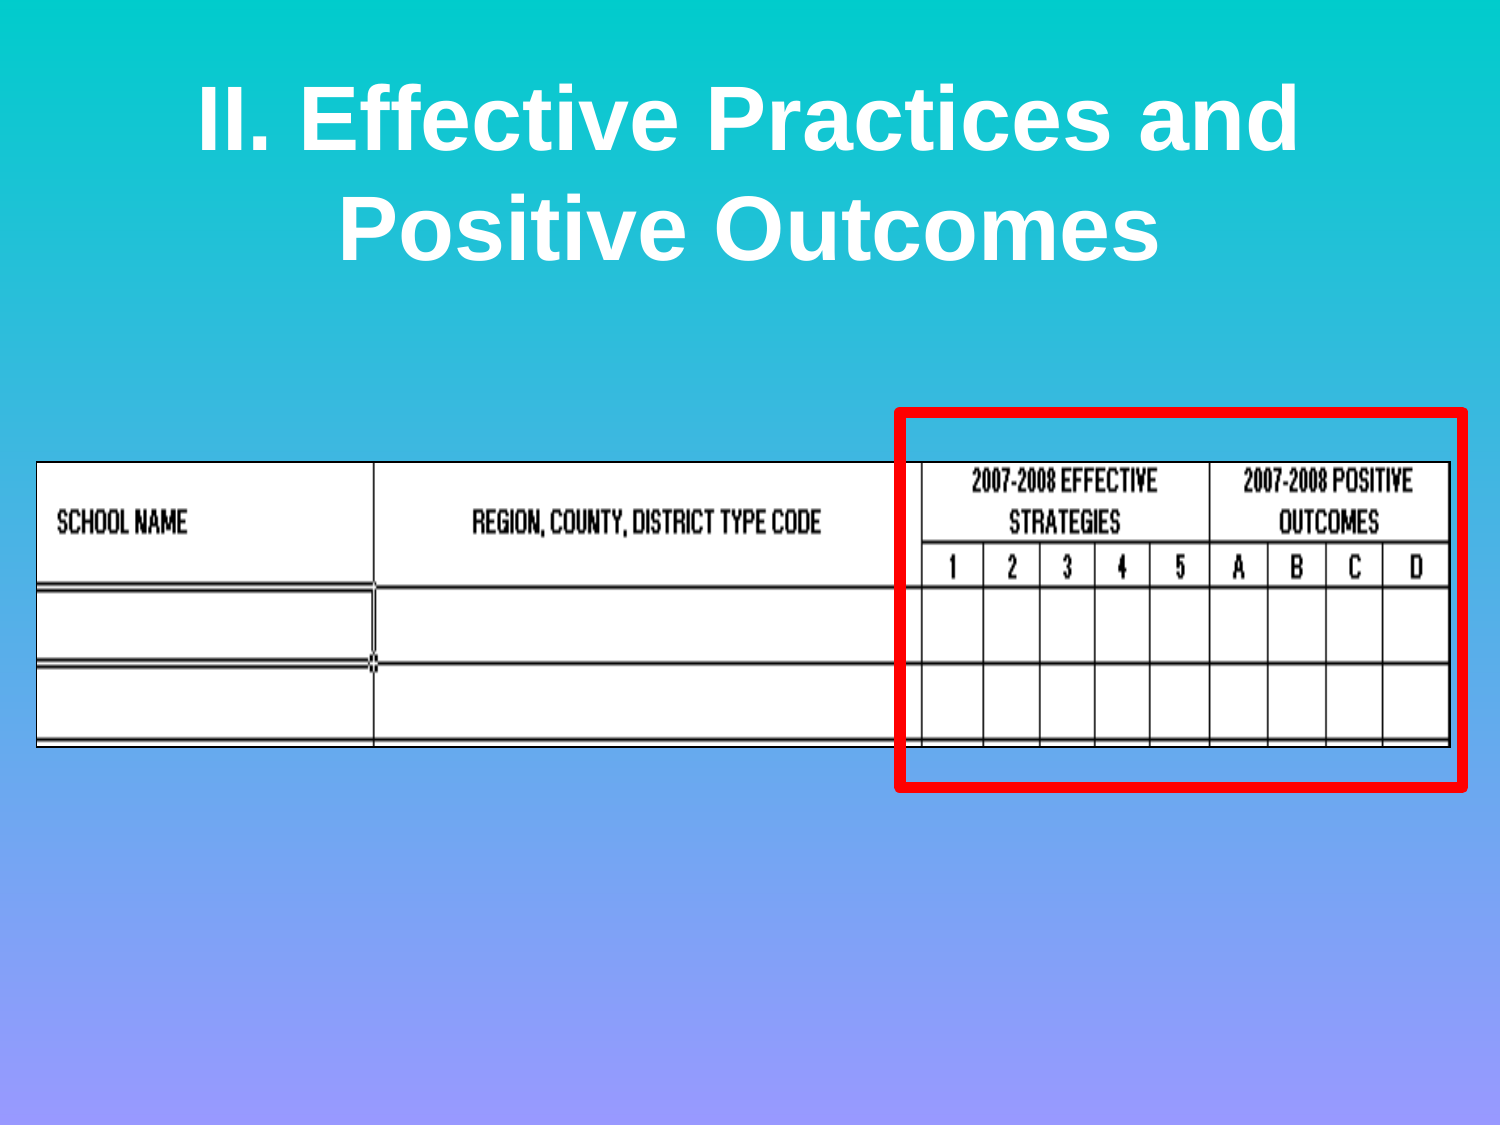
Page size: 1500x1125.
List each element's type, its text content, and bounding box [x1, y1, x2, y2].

picture [37, 462, 1451, 747]
title II. Effective Practices and Positive Outcomes [74, 74, 1426, 263]
text_box [898, 410, 1465, 789]
